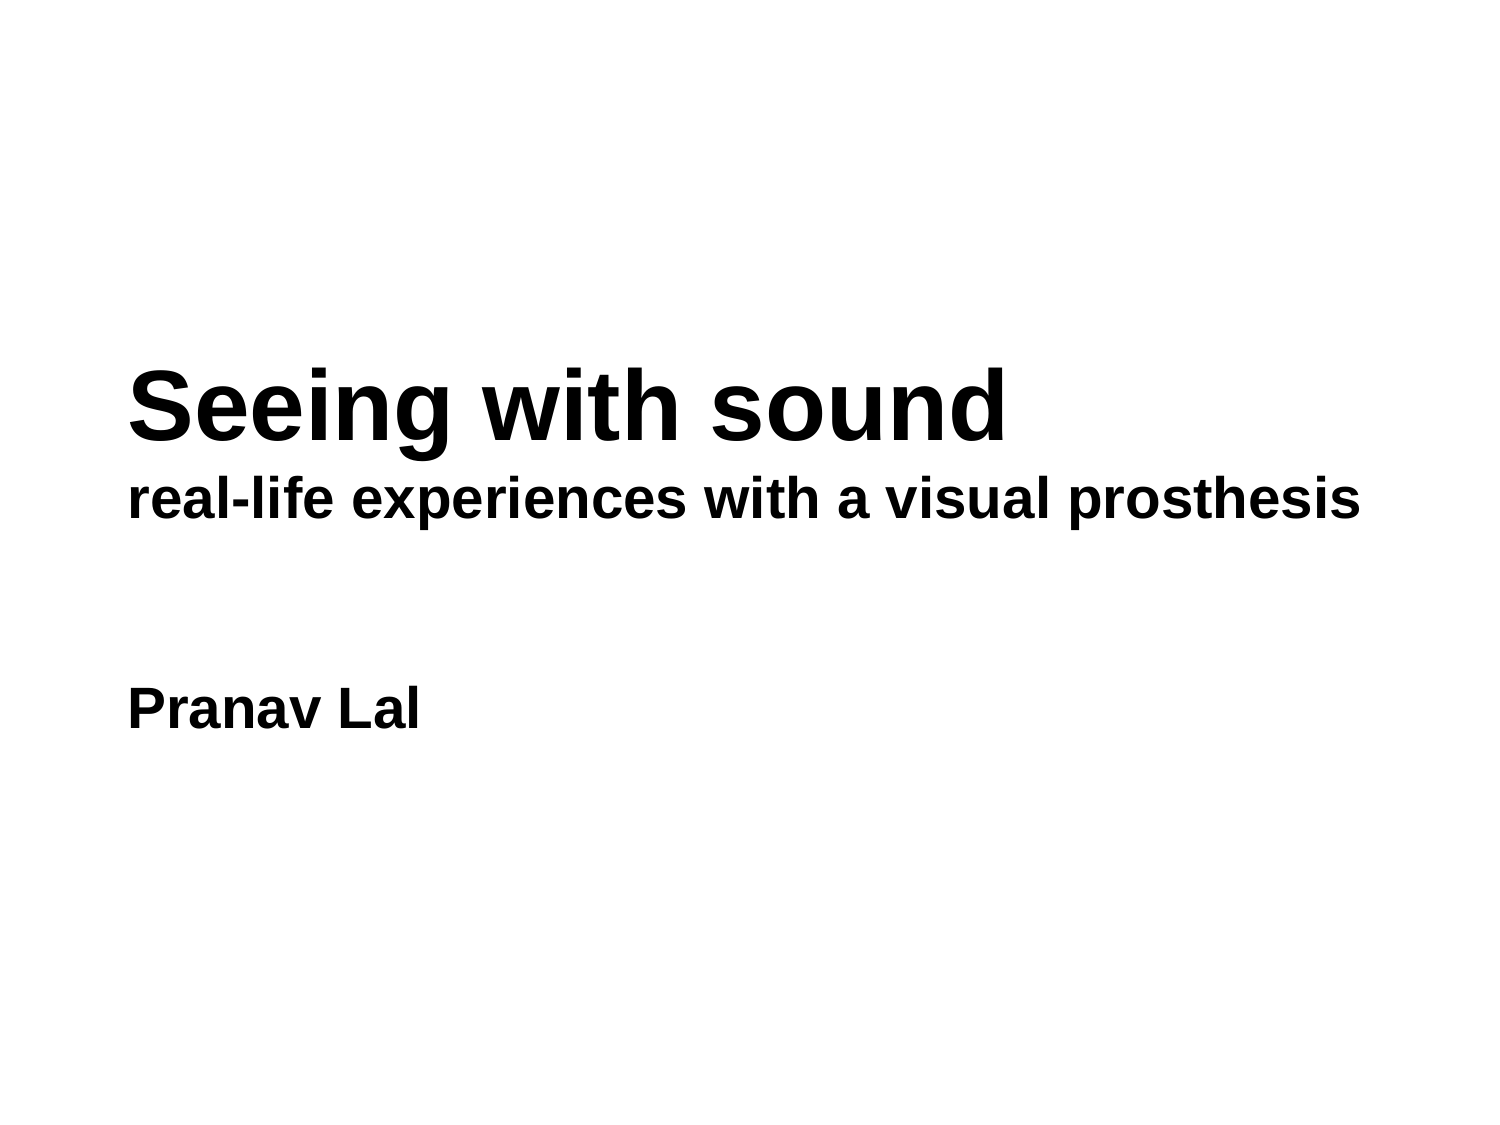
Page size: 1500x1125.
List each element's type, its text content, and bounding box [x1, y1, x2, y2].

title Seeing with sound real-life experiences with a visual prosthesis Pranav Lal [112, 337, 1413, 813]
